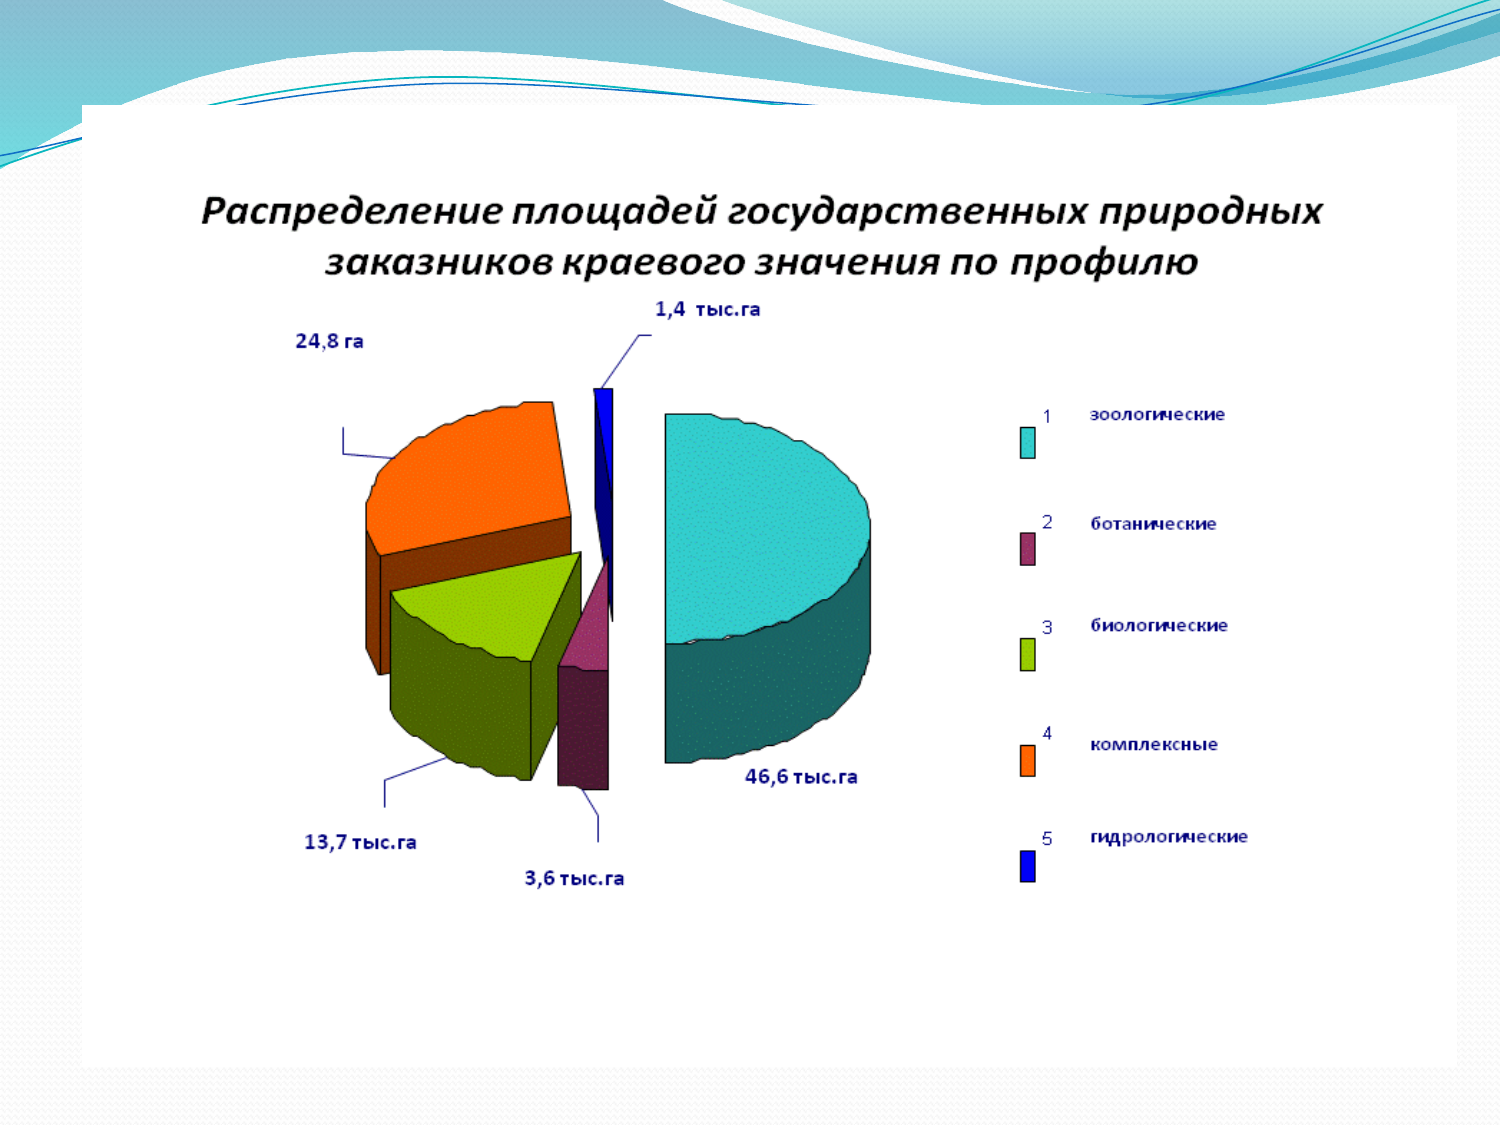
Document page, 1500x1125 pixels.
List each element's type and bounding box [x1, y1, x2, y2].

picture [81, 105, 1457, 1067]
